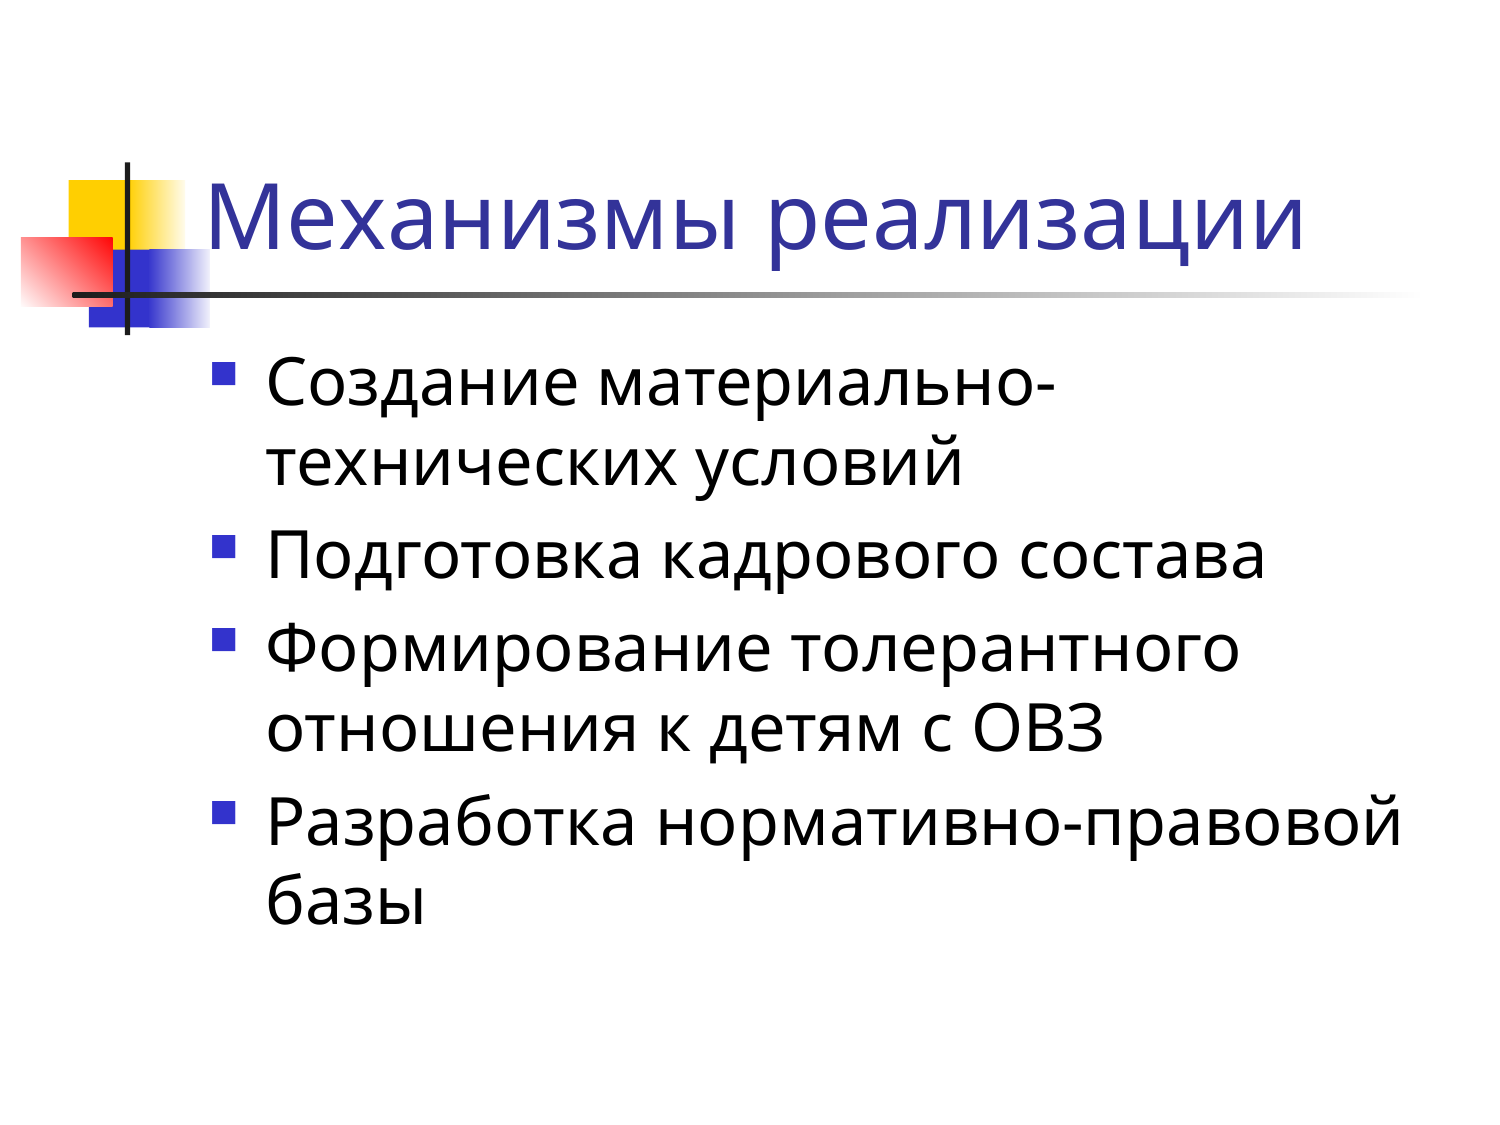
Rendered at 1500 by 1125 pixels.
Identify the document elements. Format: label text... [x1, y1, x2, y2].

title Механизмы реализации [188, 34, 1468, 276]
list Создание материально-технических условий Подготовка кадрового состава Формирование толерантного отношения к детям с ОВЗ Разработка нормативно-правовой базы [193, 330, 1470, 1007]
